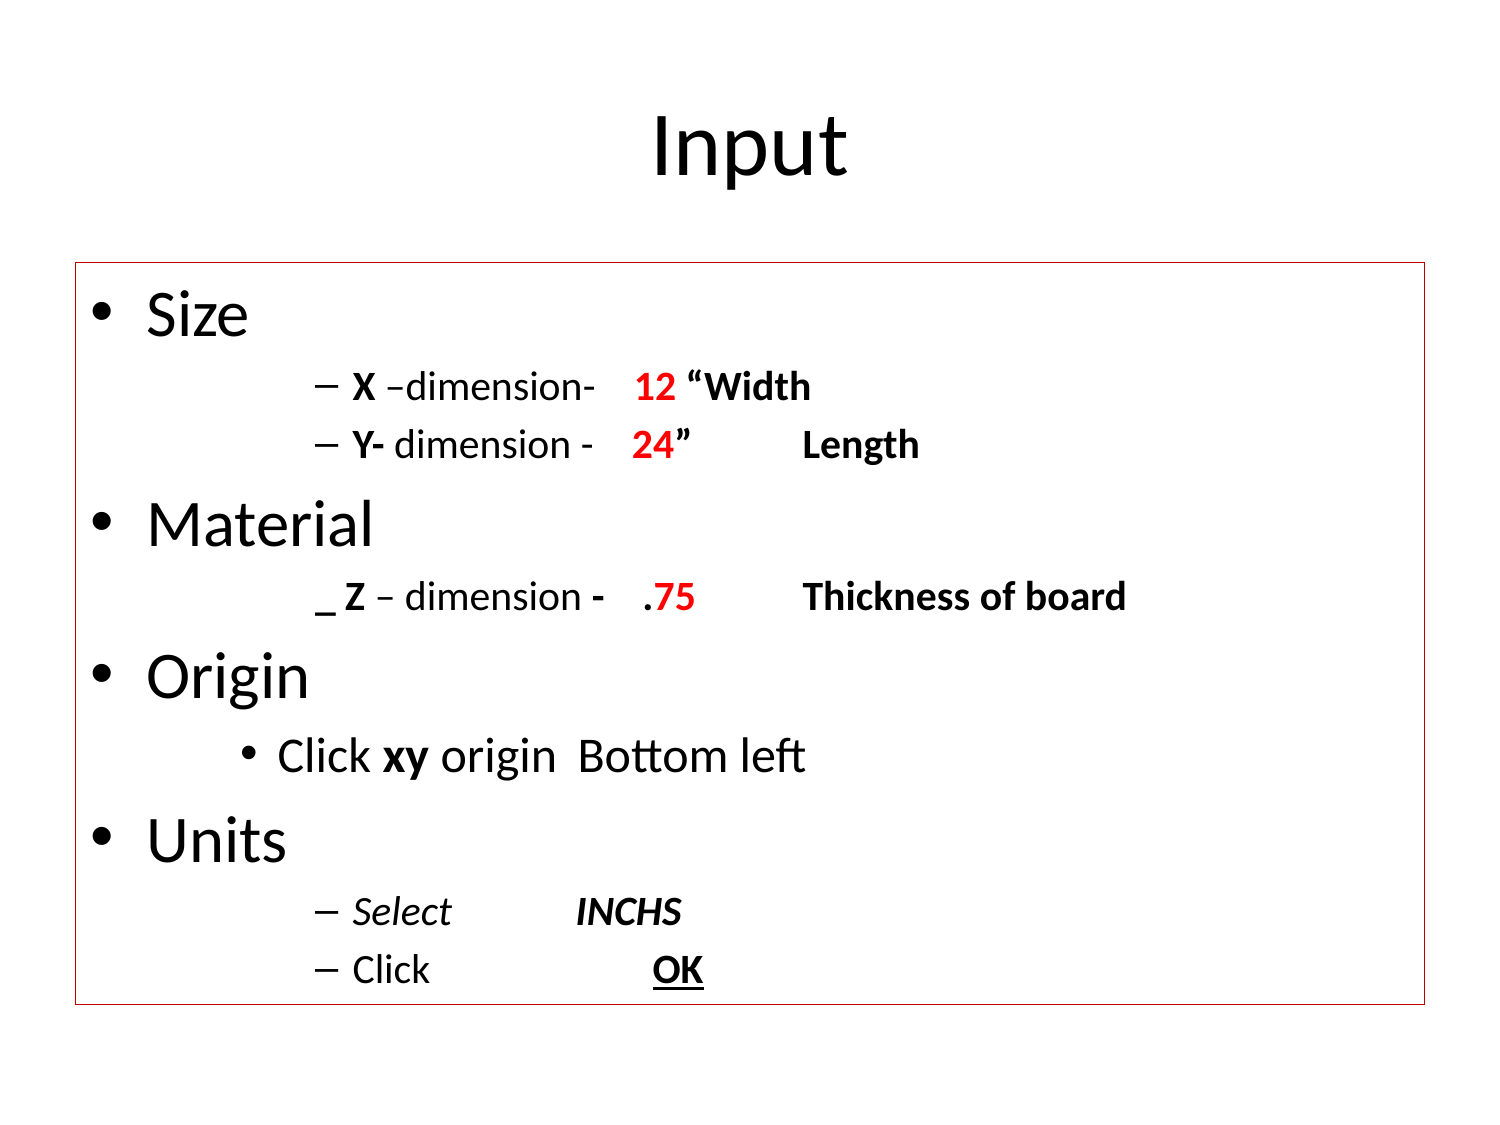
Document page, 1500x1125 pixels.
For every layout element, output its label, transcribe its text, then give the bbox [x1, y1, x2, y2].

list Size X –dimension- 12 “Width Y- dimension - 24” Length Material _ Z – dimension - .75 Thickness of board Origin Click xy origin Bottom left Units Select INCHS Click OK [75, 262, 1425, 1005]
title Input [75, 45, 1425, 233]
